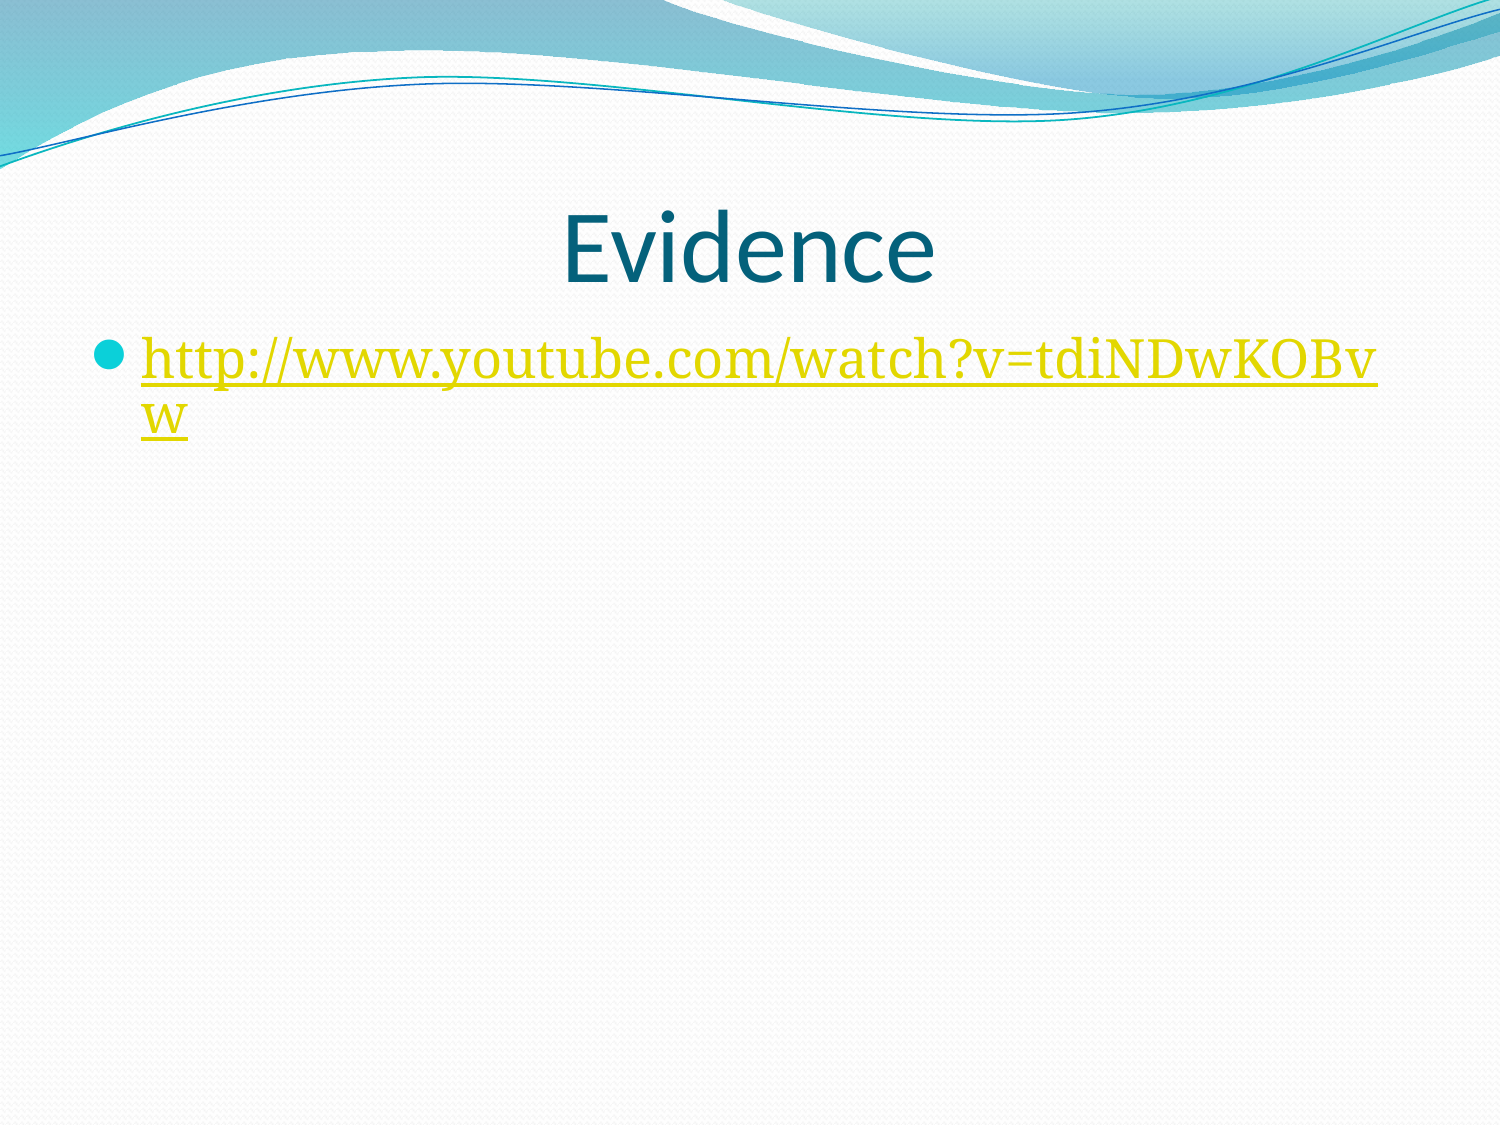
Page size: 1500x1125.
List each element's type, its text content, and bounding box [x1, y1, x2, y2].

list http://www.youtube.com/watch?v=tdiNDwKOBvw [75, 317, 1425, 1038]
title Evidence [75, 115, 1425, 303]
